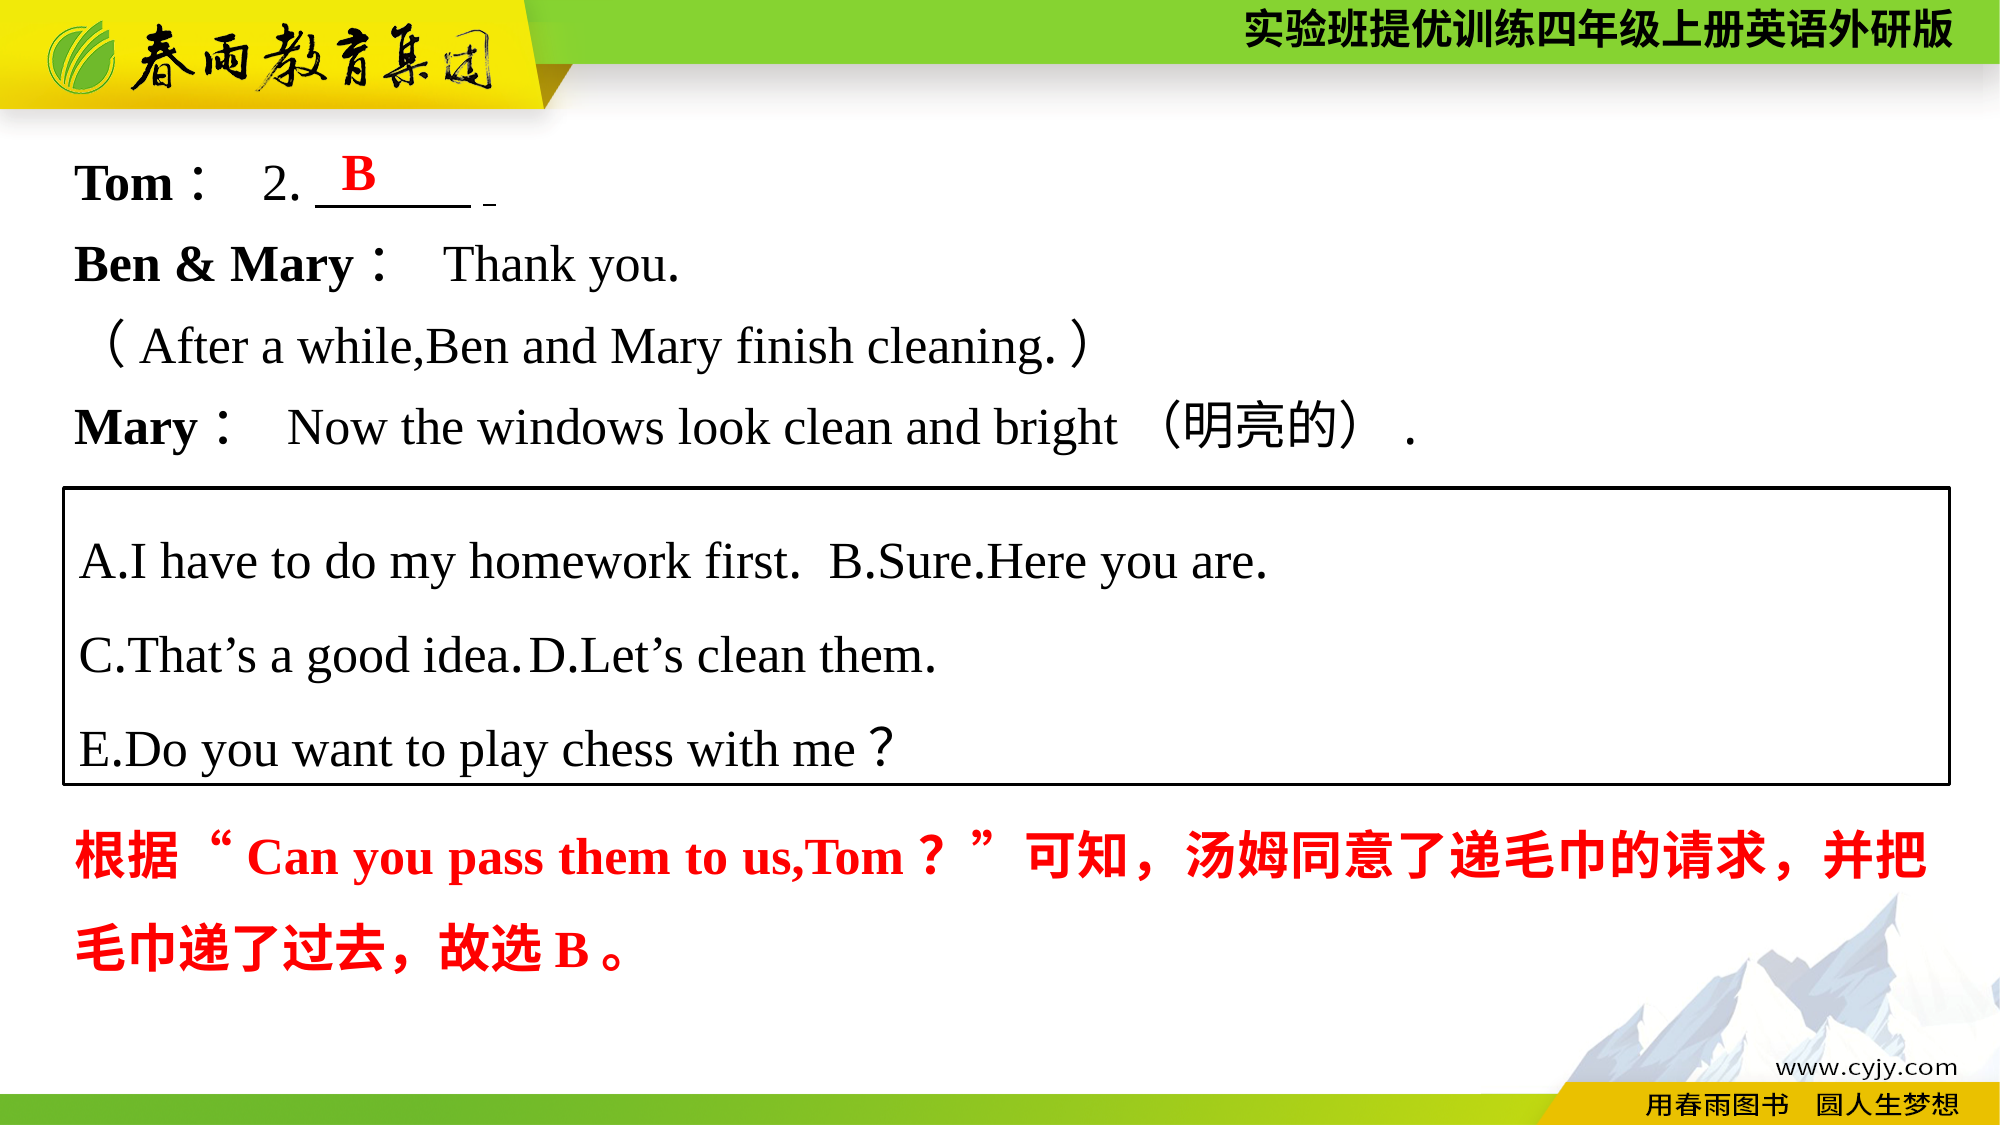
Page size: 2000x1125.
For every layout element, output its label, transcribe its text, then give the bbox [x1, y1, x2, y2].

text_box A.I have to do my homework first. B.Sure.Here you are. C.That’s a good idea. D.Let’s clean them. E.Do you want to play chess with me？ [63, 487, 1950, 785]
list Tom： 2. . Ben & Mary： Thank you. （After a while,Ben and Mary finish cleaning.） Mary： Now the windows look clean and bright（明亮的）. [59, 122, 1944, 470]
text_box B [326, 131, 392, 209]
text_box 根据“Can you pass them to us,Tom？”可知，汤姆同意了递毛巾的请求，并把毛巾递了过去，故选B。 [59, 783, 1944, 986]
picture [0, 0, 2000, 1125]
